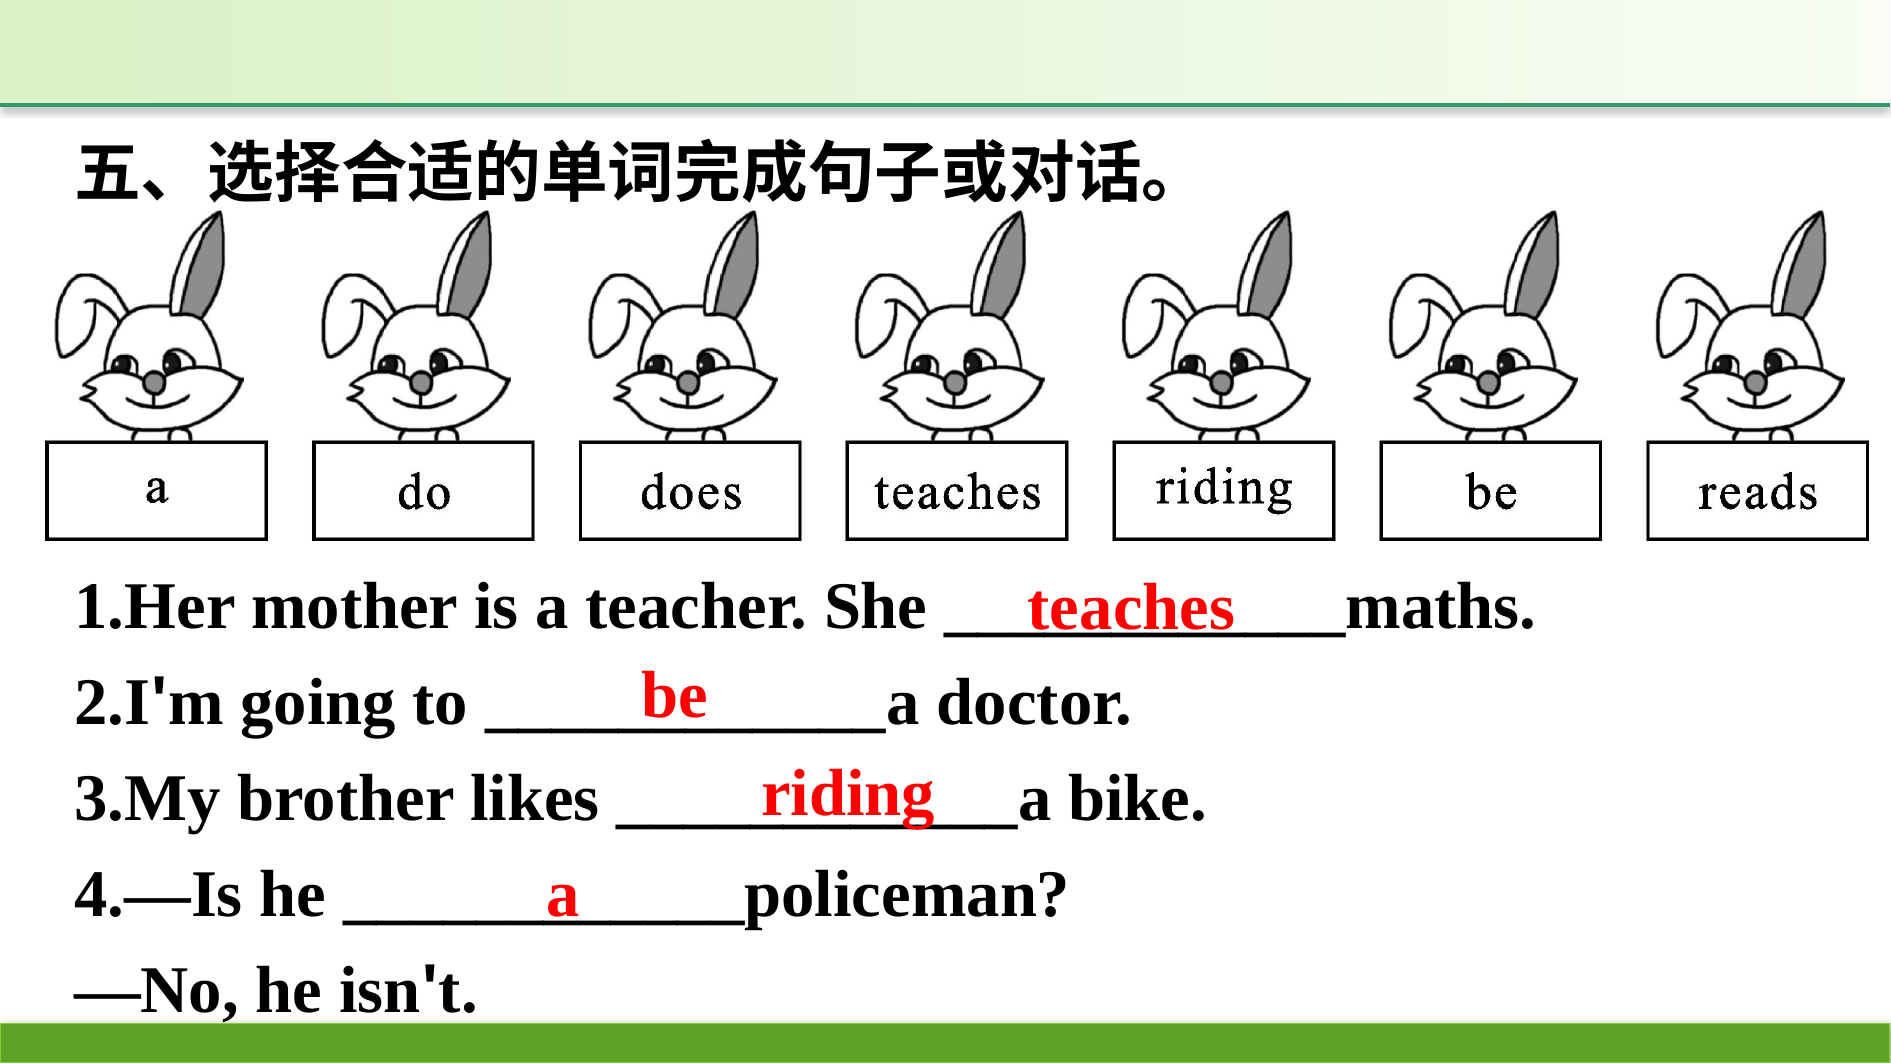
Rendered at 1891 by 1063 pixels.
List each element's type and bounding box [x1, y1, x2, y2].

text_box [45, 105, 1873, 1039]
